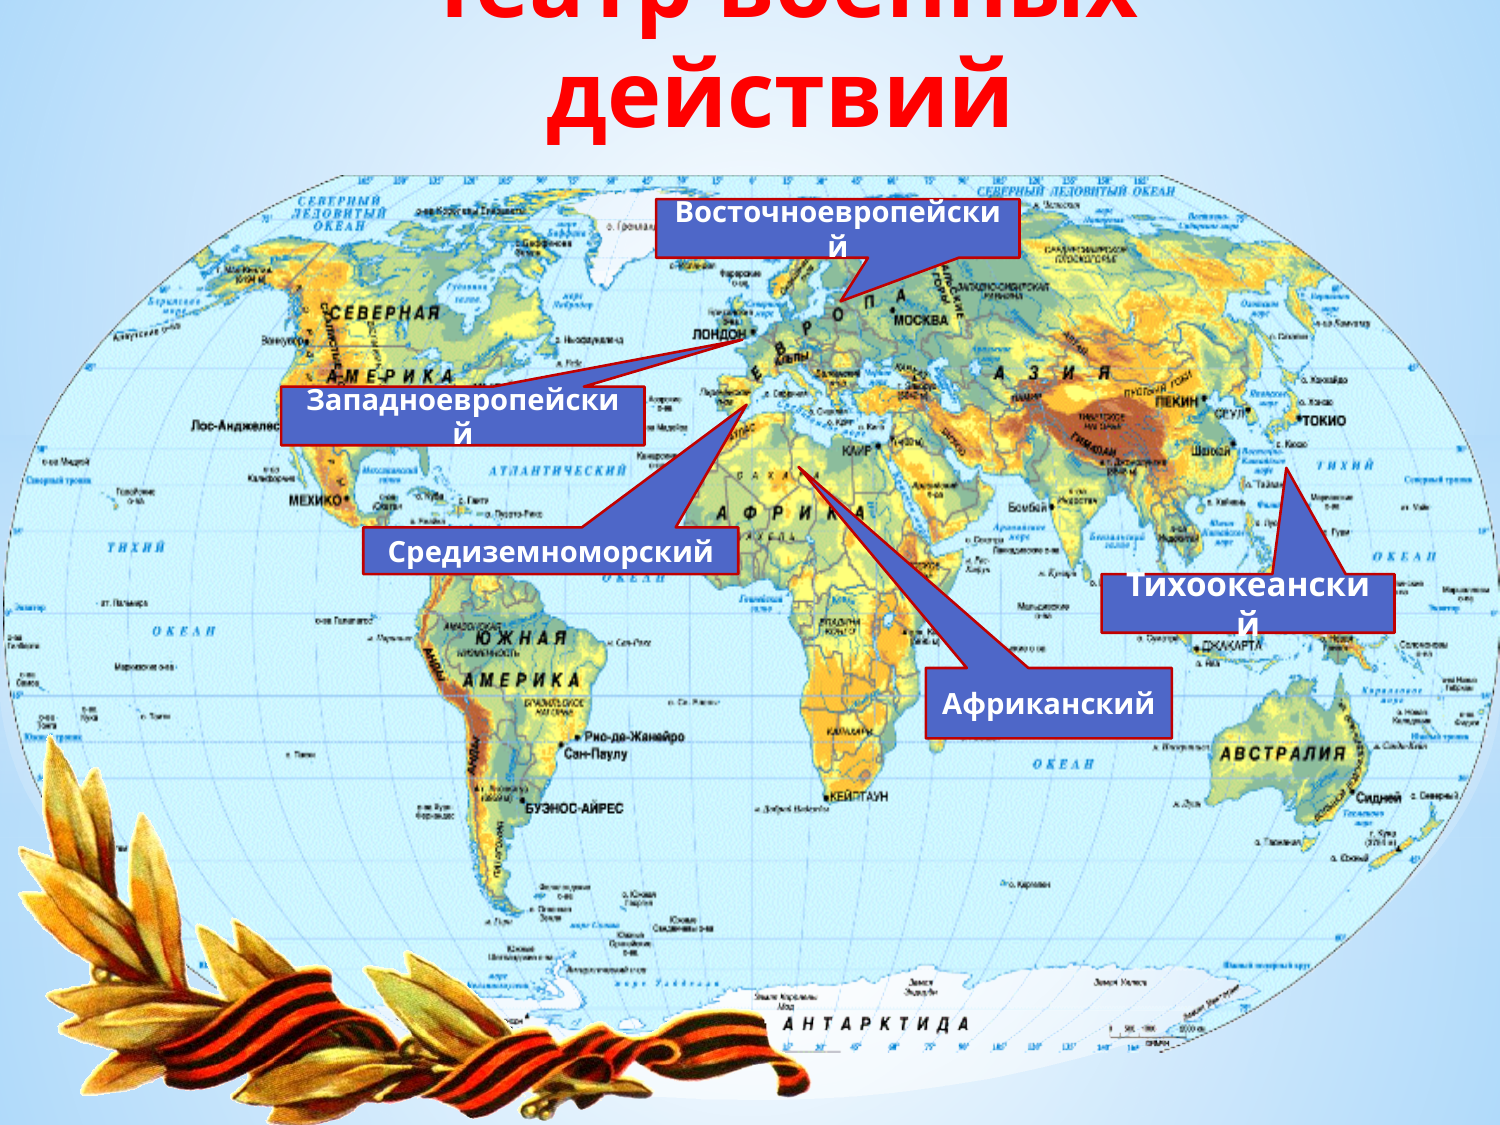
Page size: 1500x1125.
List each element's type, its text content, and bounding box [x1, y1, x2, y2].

picture [0, 175, 1500, 1125]
title Театр военных действий [117, 35, 1393, 154]
